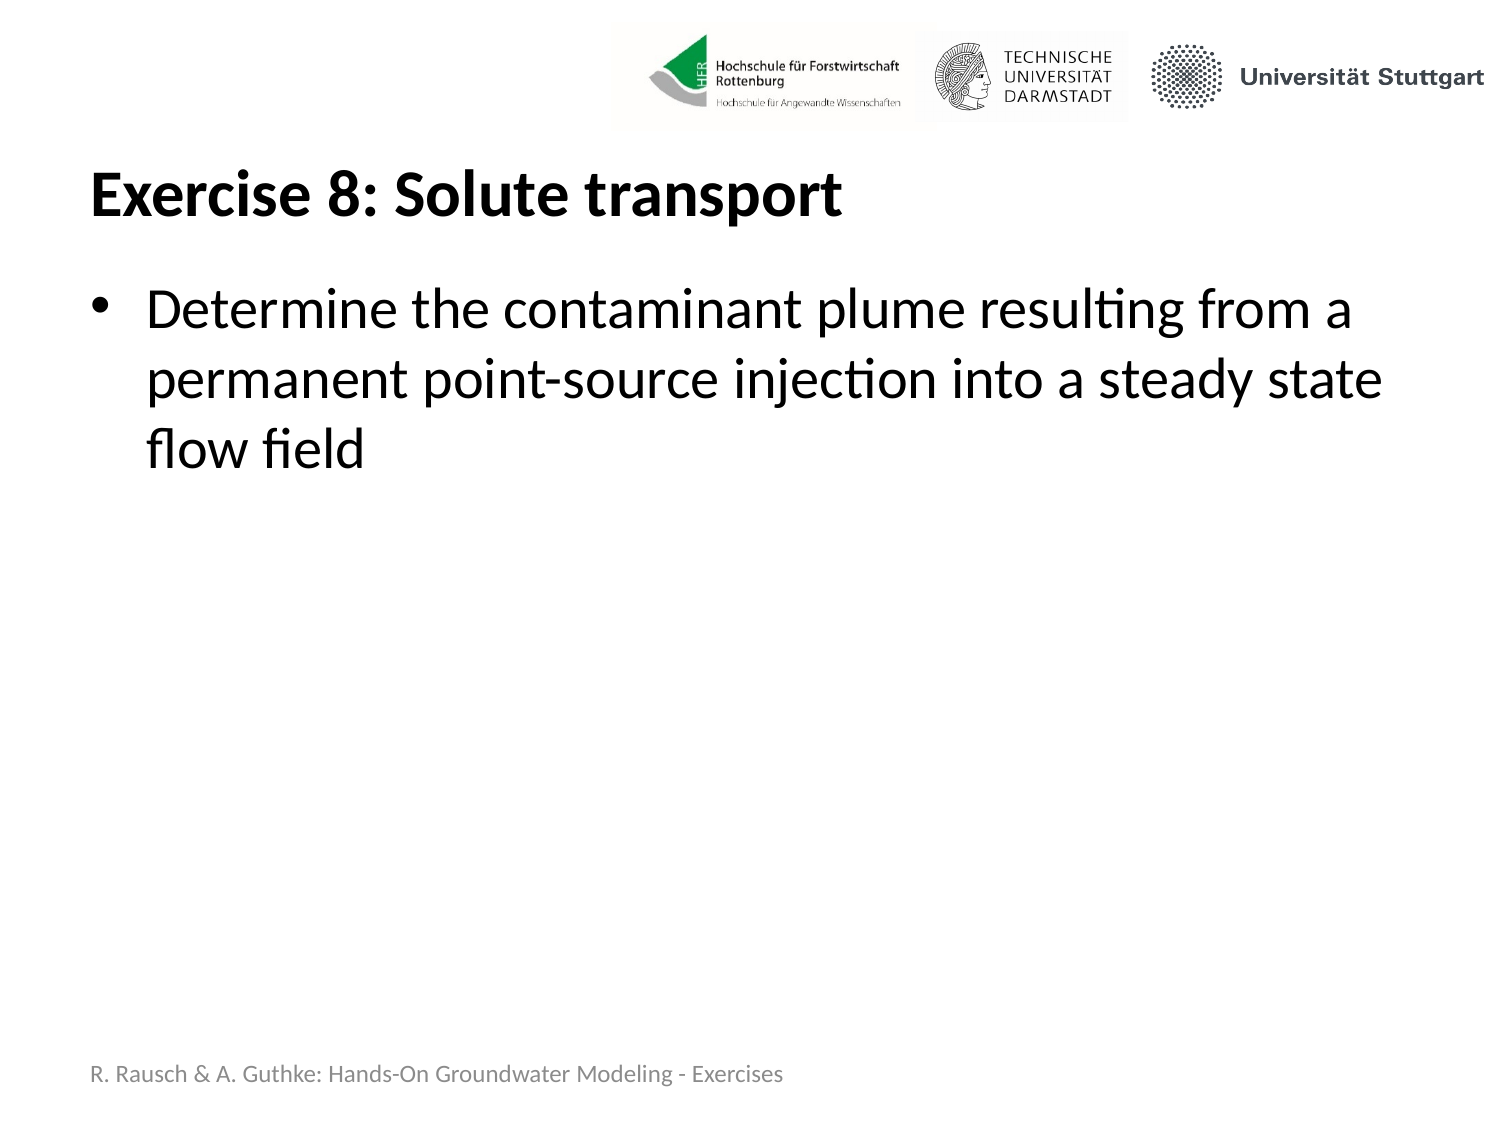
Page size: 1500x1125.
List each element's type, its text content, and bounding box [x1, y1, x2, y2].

picture [1151, 44, 1491, 109]
picture [611, 22, 1129, 131]
title Exercise 8: Solute transport [75, 136, 1425, 244]
list Determine the contaminant plume resulting from a permanent point-source injection into a steady state flow field [75, 262, 1425, 1005]
slide_number R. Rausch & A. Guthke: Hands-On Groundwater Modeling - Exercises [75, 1042, 916, 1103]
